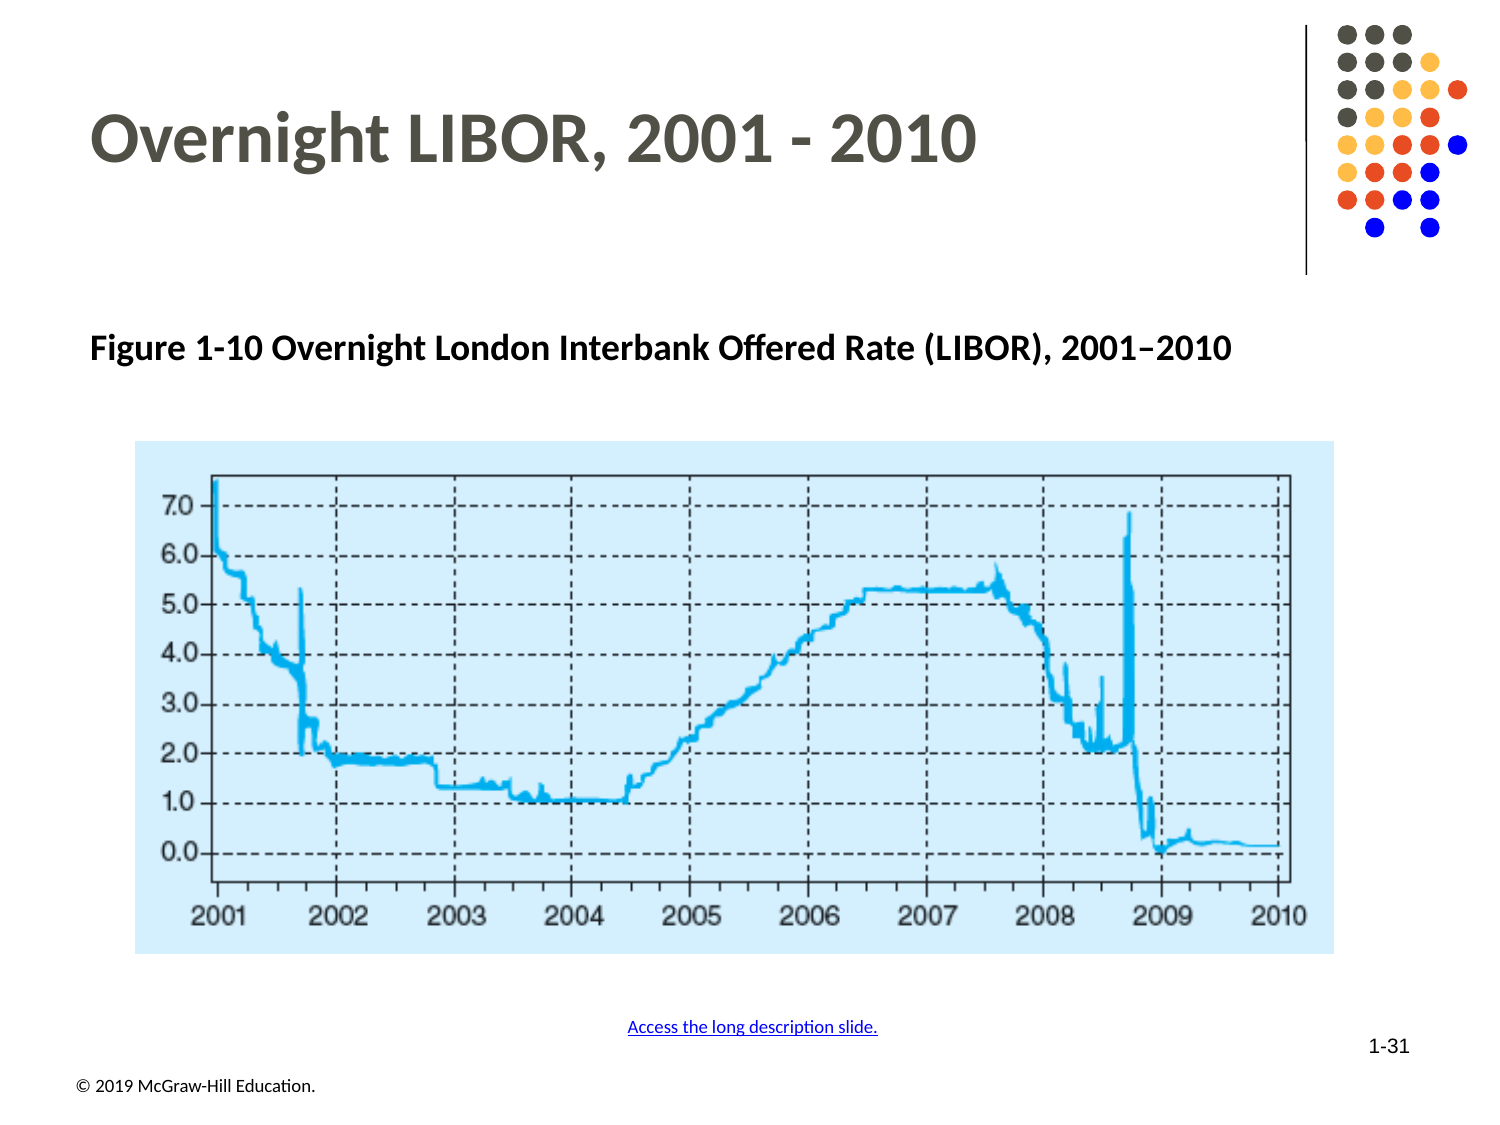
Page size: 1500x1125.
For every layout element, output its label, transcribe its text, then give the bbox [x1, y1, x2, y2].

picture [135, 441, 1335, 954]
list Figure 1-10 Overnight London Interbank Offered Rate (L I B O R), 2001–2010 [75, 315, 1425, 377]
list Access the long description slide. [358, 1007, 1148, 1047]
slide_number 1-31 [1074, 1025, 1425, 1100]
title Overnight L I B O R, 2001 - 2010 [75, 47, 1274, 219]
